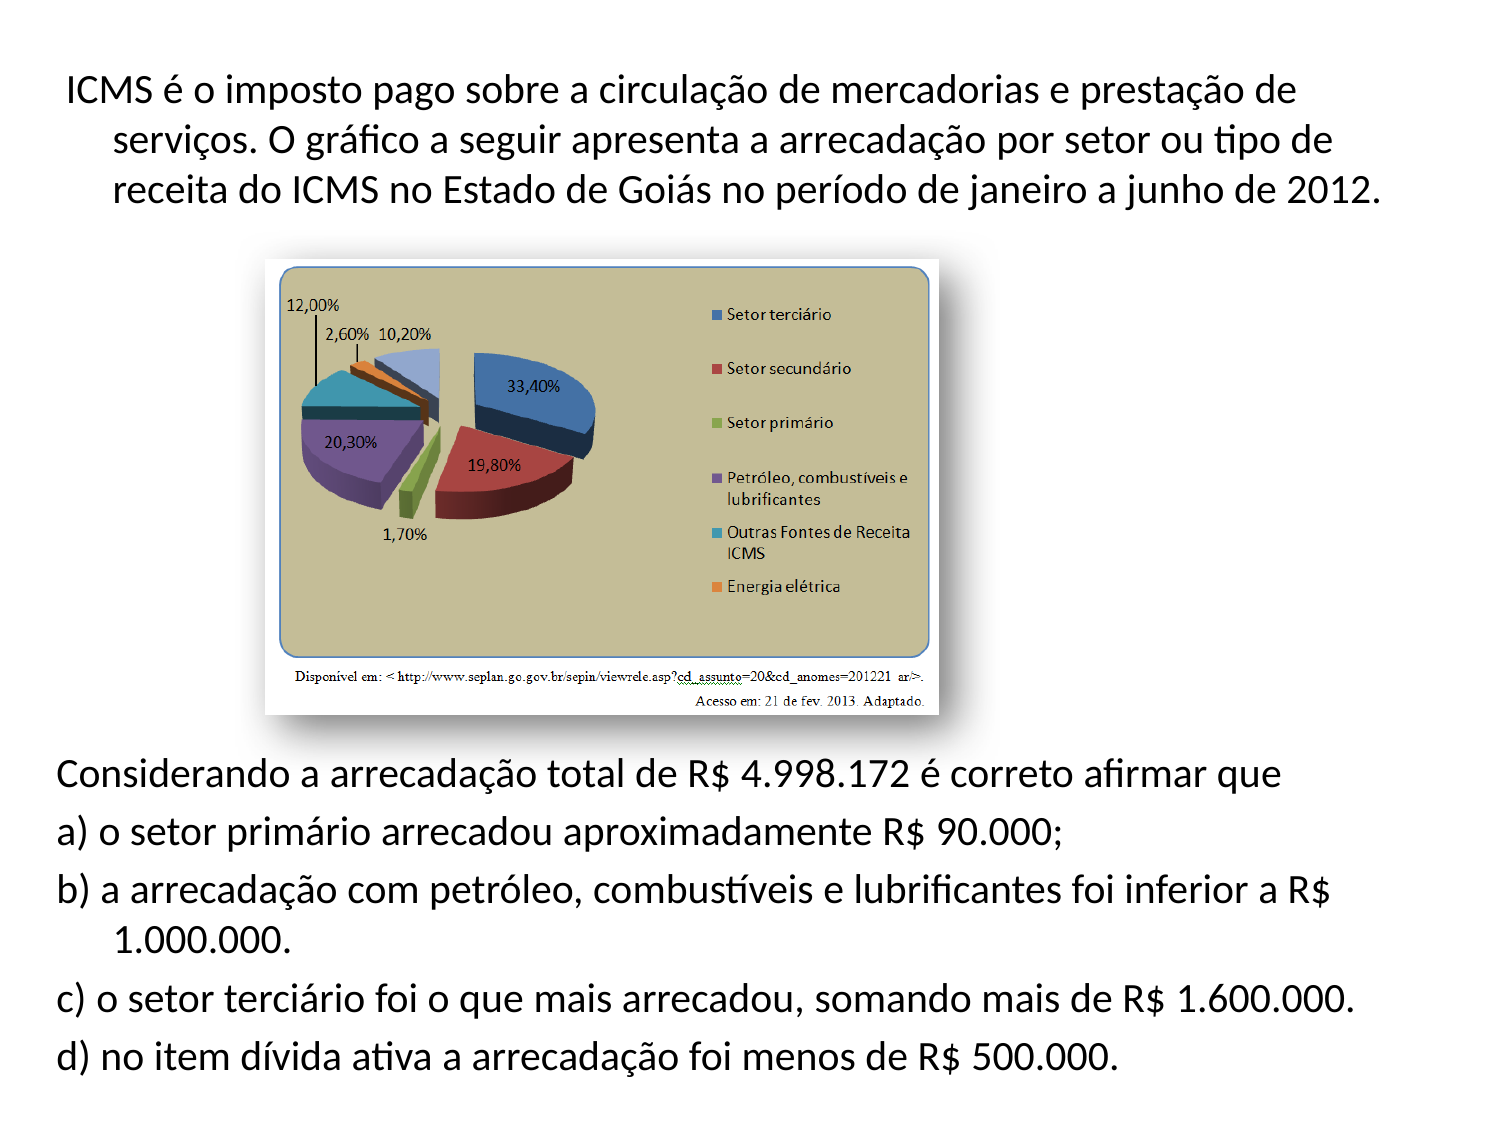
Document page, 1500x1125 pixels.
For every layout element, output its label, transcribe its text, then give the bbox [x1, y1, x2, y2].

picture [265, 259, 940, 715]
list ICMS é o imposto pago sobre a circulação de mercadorias e prestação de serviços. O gráfico a seguir apresenta a arrecadação por setor ou tipo de receita do ICMS no Estado de Goiás no período de janeiro a junho de 2012. Considerando a arrecadação total de R$ 4.998.172 é correto afirmar que a) o setor primário arrecadou aproximadamente R$ 90.000; b) a arrecadação com petróleo, combustíveis e lubrificantes foi inferior a R$ 1.000.000. c) o setor terciário foi o que mais arrecadou, somando mais de R$ 1.600.000. d) no item dívida ativa a arrecadação foi menos de R$ 500.000. [41, 54, 1447, 1094]
